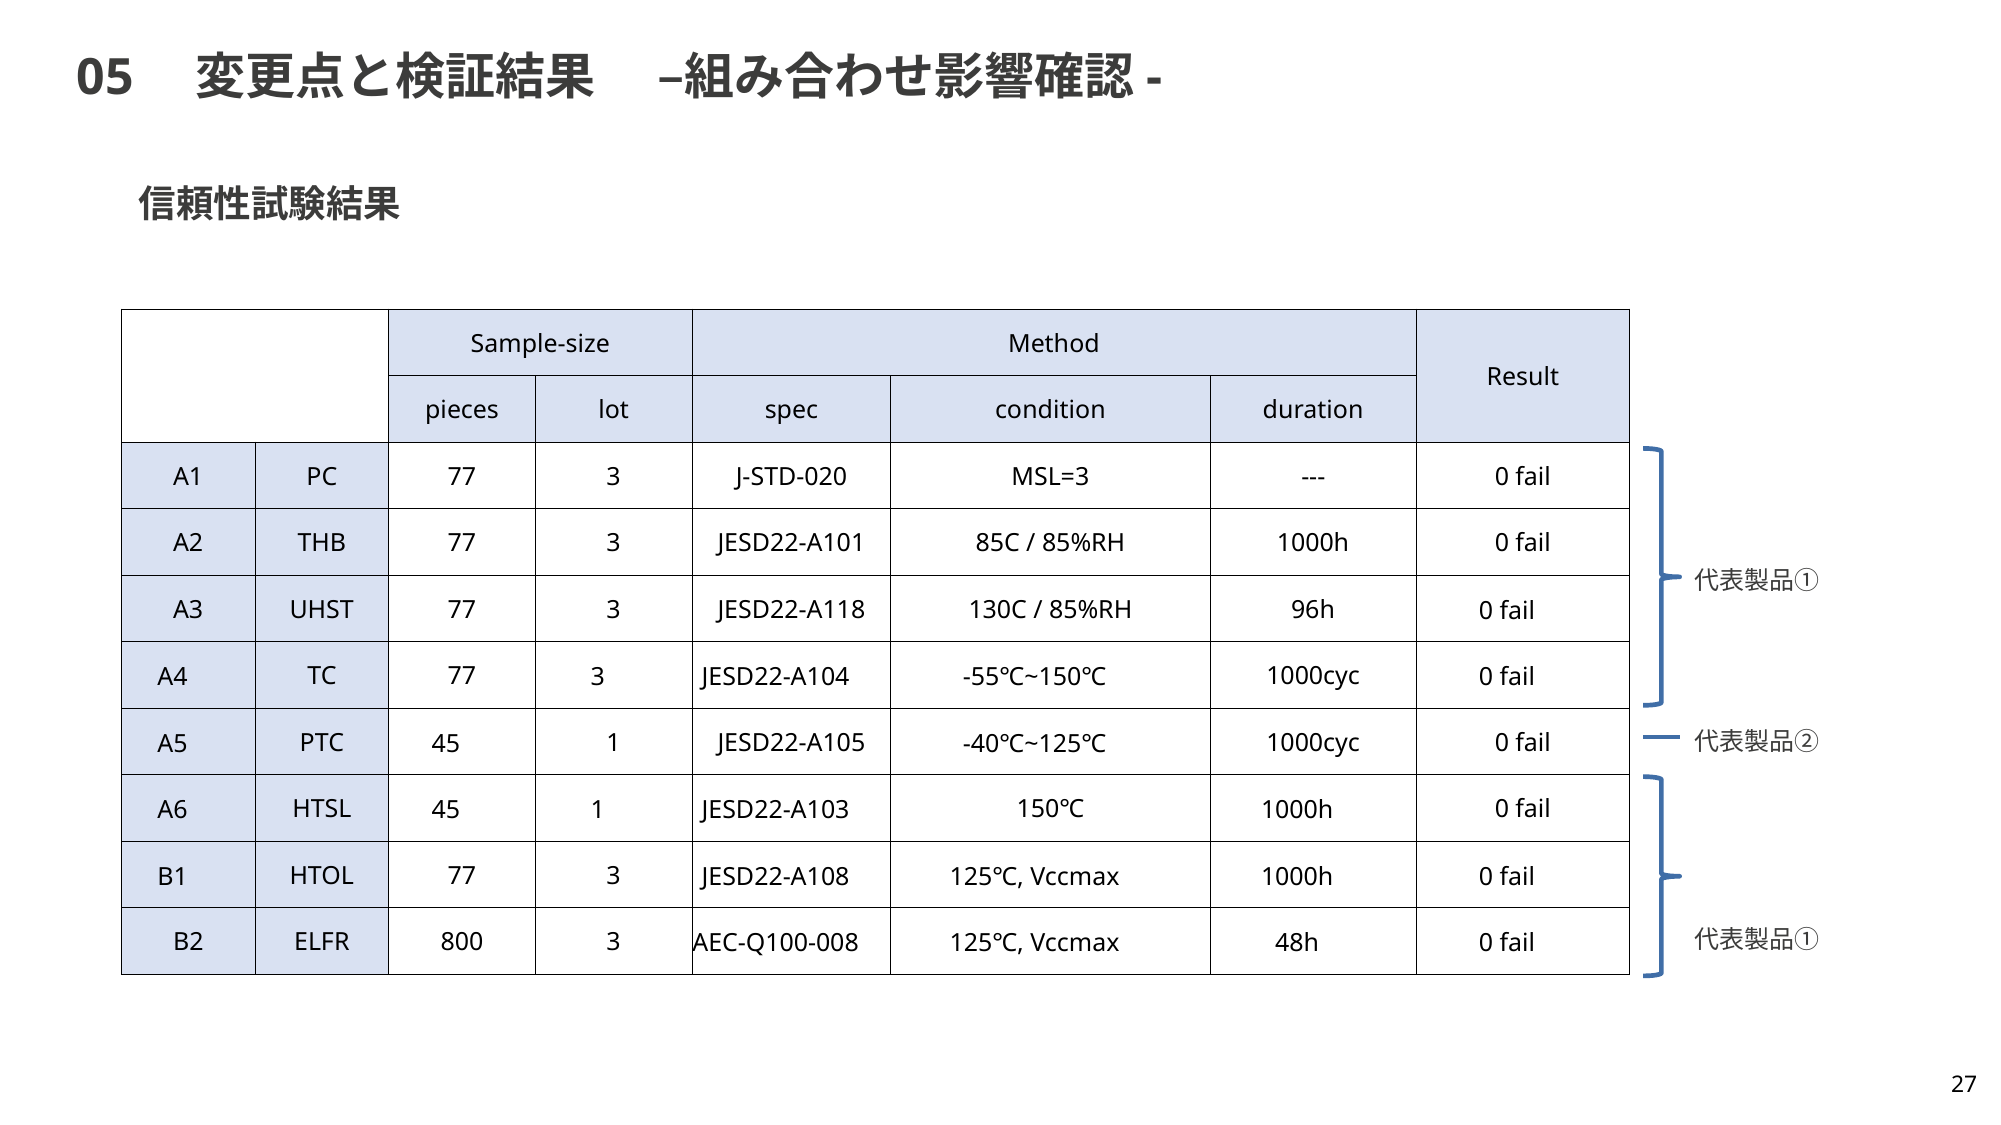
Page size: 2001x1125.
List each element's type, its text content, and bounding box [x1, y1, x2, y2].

table_cell A2 [122, 509, 255, 575]
text_box [1643, 447, 1679, 707]
table_cell 0 fail [1417, 908, 1629, 974]
table_cell 0 fail [1417, 509, 1629, 575]
table_cell 1000cyc [1211, 642, 1416, 708]
table_cell 1 [536, 775, 692, 841]
text_box 信頼性試験結果 [124, 172, 417, 233]
table_cell 150℃ [891, 775, 1210, 841]
table_cell 3 [536, 443, 692, 508]
title 05 変更点と検証結果 –組み合わせ影響確認- [0, 0, 1877, 123]
table_cell 77 [389, 842, 535, 907]
table_cell 77 [389, 509, 535, 575]
table_cell A6 [122, 775, 255, 841]
table_cell JESD22-A104 [693, 642, 890, 708]
table_cell 77 [389, 576, 535, 641]
table_cell THB [256, 509, 388, 575]
table_cell 1 [536, 709, 692, 774]
table_cell 3 [536, 509, 692, 575]
table_cell 125℃, Vccmax [891, 842, 1210, 907]
text_box 代表製品② [1679, 718, 1839, 763]
table_cell 3 [536, 642, 692, 708]
table_cell 77 [389, 642, 535, 708]
table_cell lot [536, 376, 692, 442]
table_cell --- [1211, 443, 1416, 508]
table_cell 1000h [1211, 842, 1416, 907]
table_cell TC [256, 642, 388, 708]
table_cell 45 [389, 709, 535, 774]
table_cell JESD22-A105 [693, 709, 890, 774]
table_cell A1 [122, 443, 255, 508]
text_box 代表製品① [1679, 556, 1839, 602]
table_cell 3 [536, 842, 692, 907]
table_cell 0 fail [1417, 709, 1629, 774]
table_cell pieces [389, 376, 535, 442]
table_cell -55℃~150℃ [891, 642, 1210, 708]
table_cell 1000h [1211, 775, 1416, 841]
table_cell ELFR [256, 908, 388, 974]
table_cell 0 fail [1417, 642, 1629, 708]
table_cell B1 [122, 842, 255, 907]
table_header Result [1417, 310, 1629, 442]
table_cell 85C / 85%RH [891, 509, 1210, 575]
table_cell JESD22-A101 [693, 509, 890, 575]
table_cell MSL=3 [891, 443, 1210, 508]
table_cell B2 [122, 908, 255, 974]
table_cell 3 [536, 908, 692, 974]
table_cell 800 [389, 908, 535, 974]
table_cell UHST [256, 576, 388, 641]
table_cell PTC [256, 709, 388, 774]
text_box 代表製品① [1679, 915, 1839, 961]
table_cell 125℃, Vccmax [891, 908, 1210, 974]
table_cell 1000h [1211, 509, 1416, 575]
table_cell JESD22-A103 [693, 775, 890, 841]
table_cell 130C / 85%RH [891, 576, 1210, 641]
table_cell J-STD-020 [693, 443, 890, 508]
table_cell condition [891, 376, 1210, 442]
table_cell A4 [122, 642, 255, 708]
table_header [122, 310, 388, 442]
table_cell PC [256, 443, 388, 508]
table_cell spec [693, 376, 890, 442]
table_cell 96h [1211, 576, 1416, 641]
text_box [1643, 775, 1681, 977]
table_cell HTOL [256, 842, 388, 907]
table_cell 1000cyc [1211, 709, 1416, 774]
table_cell A5 [122, 709, 255, 774]
table_cell HTSL [256, 775, 388, 841]
table_header Method [693, 310, 1416, 375]
table_cell 0 fail [1417, 443, 1629, 508]
table_cell 45 [389, 775, 535, 841]
table_cell 77 [389, 443, 535, 508]
table_cell 3 [536, 576, 692, 641]
table_cell JESD22-A118 [693, 576, 890, 641]
table_cell duration [1211, 376, 1416, 442]
table_cell -40℃~125℃ [891, 709, 1210, 774]
table_header Sample-size [389, 310, 692, 375]
table_cell 0 fail [1417, 775, 1629, 841]
table_cell 0 fail [1417, 842, 1629, 907]
table_cell AEC-Q100-008 [693, 908, 890, 974]
table_cell 0 fail [1417, 576, 1629, 641]
table_cell A3 [122, 576, 255, 641]
table_cell 48h [1211, 908, 1416, 974]
table_cell JESD22-A108 [693, 842, 890, 907]
